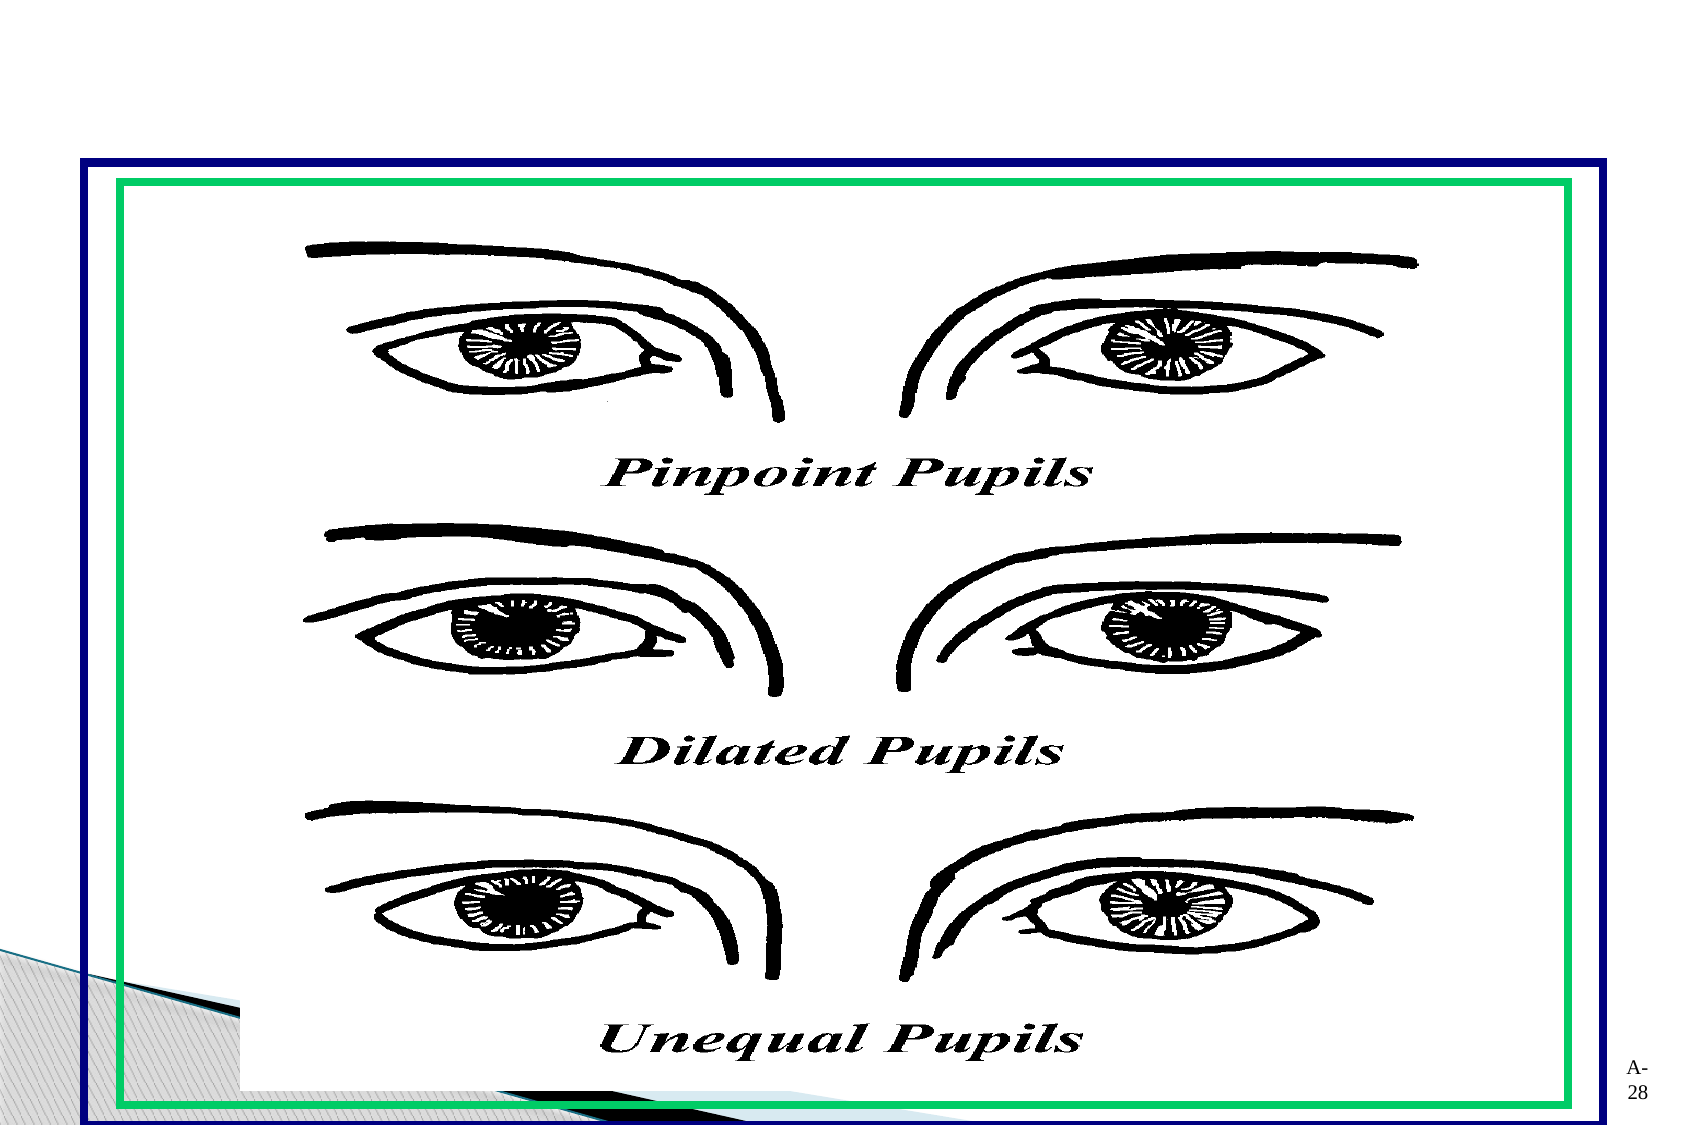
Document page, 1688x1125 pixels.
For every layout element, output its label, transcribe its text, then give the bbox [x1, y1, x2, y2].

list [84, 162, 1604, 1125]
slide_number A-28 [1608, 1051, 1664, 1112]
